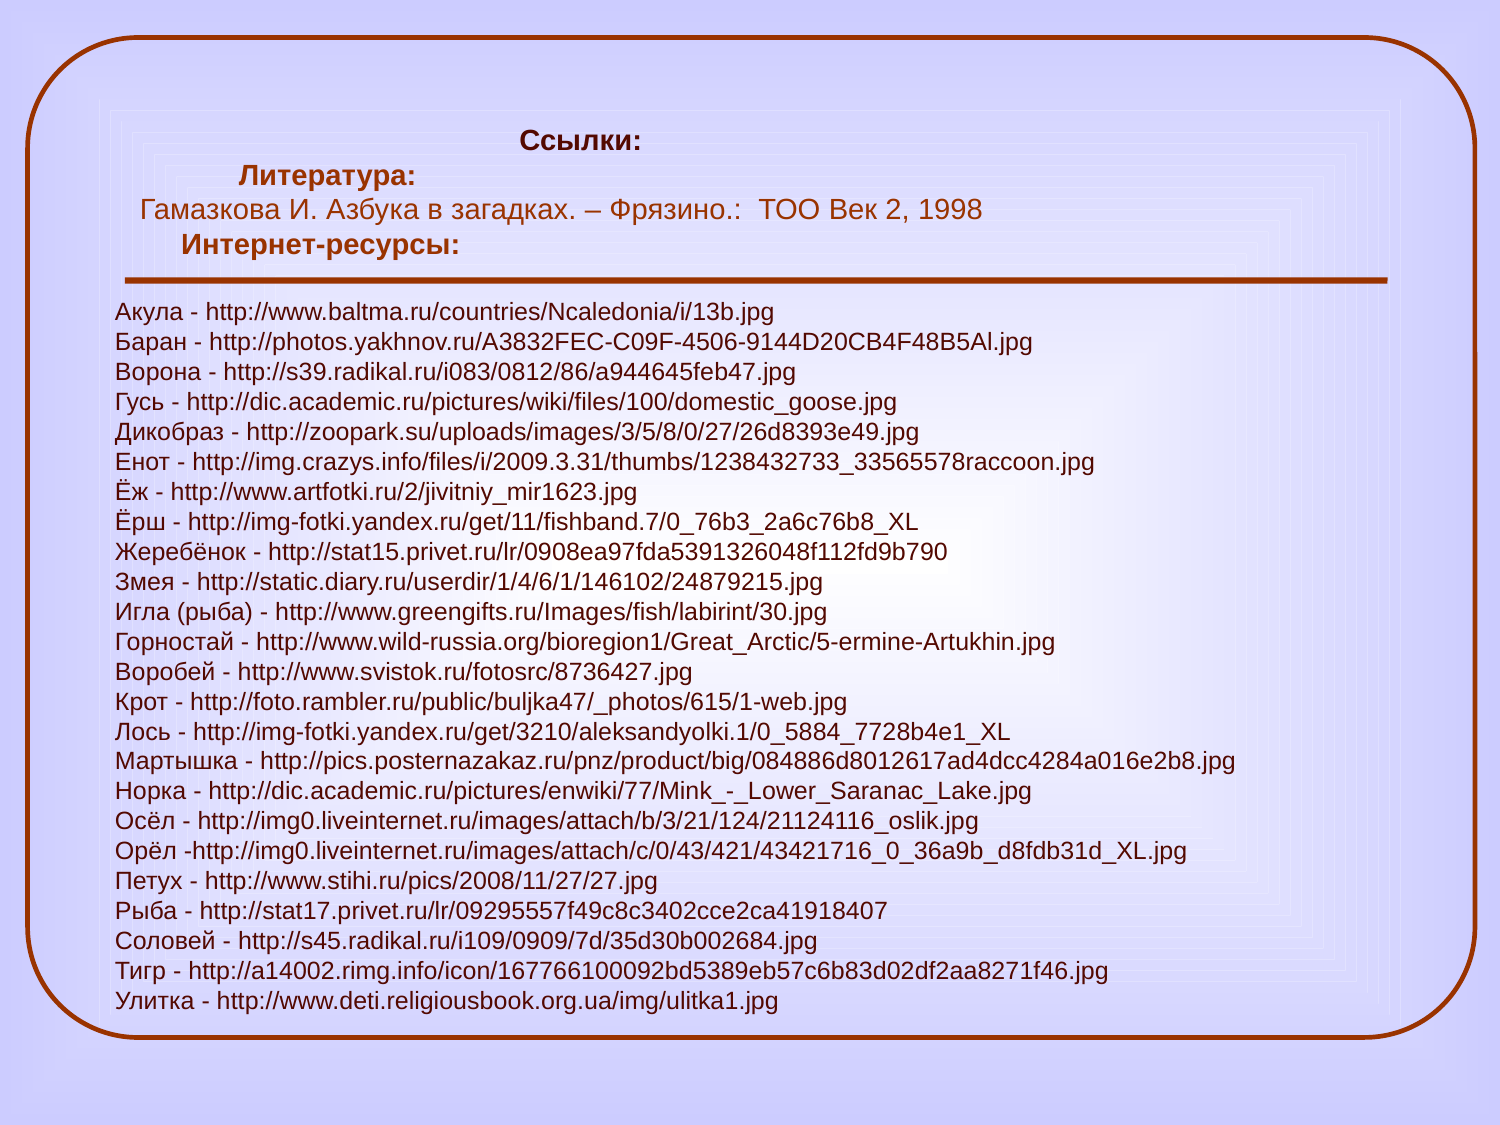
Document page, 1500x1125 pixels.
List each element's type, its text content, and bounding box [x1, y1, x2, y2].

text_box Ссылки: Литература: Гамазкова И. Азбука в загадках. – Фрязино.: ТОО Век 2, 1998 Интернет-ресурсы: Акула - http://www.baltma.ru/countries/Ncaledonia/i/13b.jpg Баран - http://photos.yakhnov.ru/A3832FEC-C09F-4506-9144D20CB4F48B5Al.jpg Ворона - http://s39.radikal.ru/i083/0812/86/a944645feb47.jpg Гусь - http://dic.academic.ru/pictures/wiki/files/100/domestic_goose.jpg Дикобраз - http://zoopark.su/uploads/images/3/5/8/0/27/26d8393e49.jpg Енот - http://img.crazys.info/files/i/2009.3.31/thumbs/1238432733_33565578raccoon.jpg Ёж - http://www.artfotki.ru/2/jivitniy_mir1623.jpg Ёрш - http://img-fotki.yandex.ru/get/11/fishband.7/0_76b3_2a6c76b8_XL Жеребёнок - http://stat15.privet.ru/lr/0908ea97fda5391326048f112fd9b790 Змея - http://static.diary.ru/userdir/1/4/6/1/146102/24879215.jpg Игла (рыба) - http://www.greengifts.ru/Images/fish/labirint/30.jpg Горностай - http://www.wild-russia.org/bioregion1/Great_Arctic/5-ermine-Artukhin.jpg Воробей - http://www.svistok.ru/fotosrc/8736427.jpg Крот - http://foto.rambler.ru/public/buljka47/_photos/615/1-web.jpg Лось - http://img-fotki.yandex.ru/get/3210/aleksandyolki.1/0_5884_7728b4e1_XL Мартышка - http://pics.posternazakaz.ru/pnz/product/big/084886d8012617ad4dcc4284a016e2b8.jpg Норка - http://dic.academic.ru/pictures/enwiki/77/Mink_-_Lower_Saranac_Lake.jpg Осёл - http://img0.liveinternet.ru/images/attach/b/3/21/124/21124116_oslik.jpg Орёл -http://img0.liveinternet.ru/images/attach/c/0/43/421/43421716_0_36a9b_d8fdb31d_XL.jpg Петух - http://www.stihi.ru/pics/2008/11/27/27.jpg Рыба - http://stat17.privet.ru/lr/09295557f49c8c3402cce2ca41918407 Соловей - http://s45.radikal.ru/i109/0909/7d/35d30b002684.jpg Тигр - http://a14002.rimg.info/icon/167766100092bd5389eb57c6b83d02df2aa8271f46.jpg Улитка - http://www.deti.religiousbook.org.ua/img/ulitka1.jpg [100, 113, 1282, 1125]
title [237, 87, 1500, 276]
list [1282, 763, 1500, 976]
